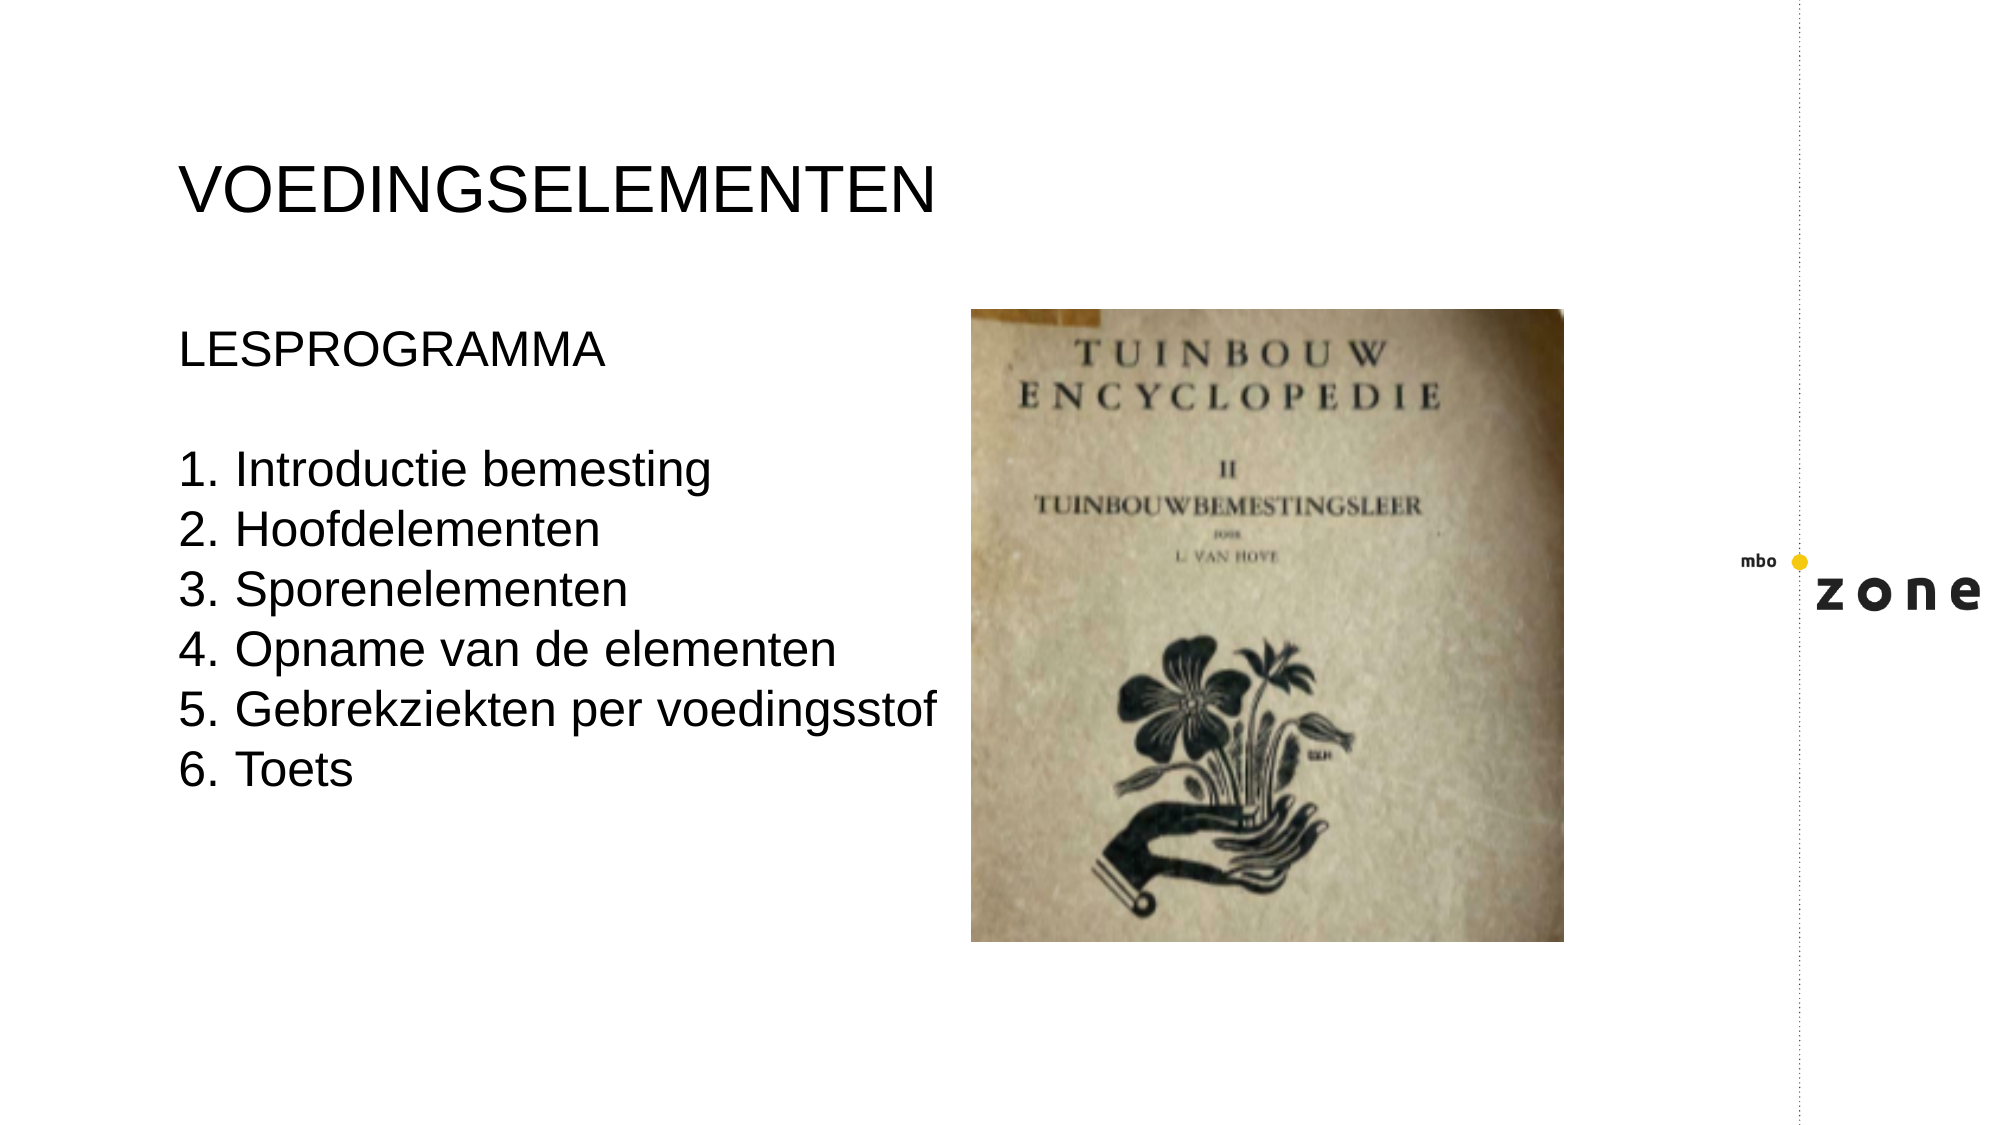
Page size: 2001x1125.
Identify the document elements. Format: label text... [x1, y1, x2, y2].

text_box VOEDINGSELEMENTEN [163, 138, 1666, 234]
picture [1596, 0, 2001, 1125]
picture [971, 309, 1564, 942]
text_box LESPROGRAMMA Introductie bemesting Hoofdelementen Sporenelementen Opname van de elementen Gebrekziekten per voedingsstof Toets [163, 309, 1419, 1029]
